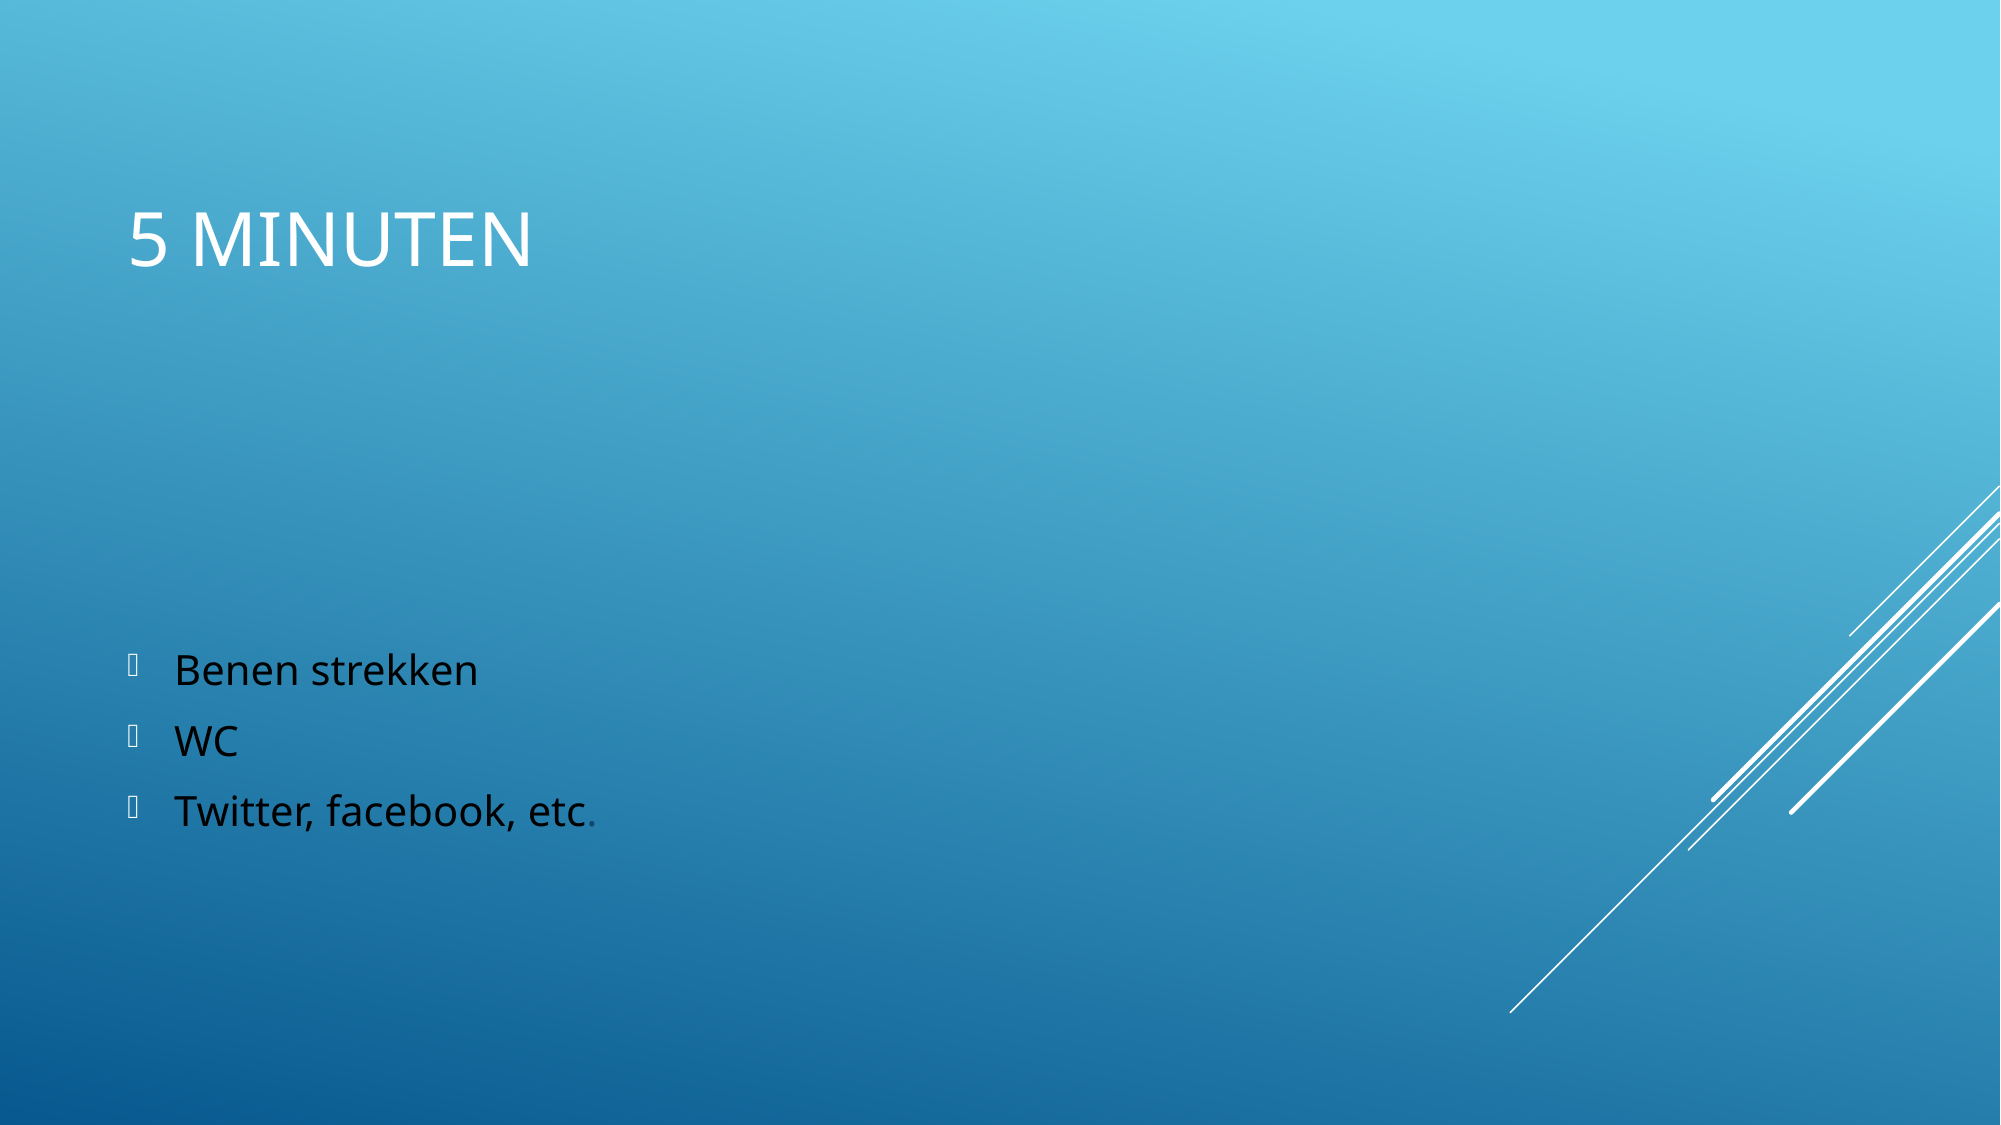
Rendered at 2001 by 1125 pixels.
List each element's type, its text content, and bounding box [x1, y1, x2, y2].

title 5 minuten [112, 112, 1513, 360]
list Benen strekken WC Twitter, facebook, etc. [112, 442, 1513, 1036]
